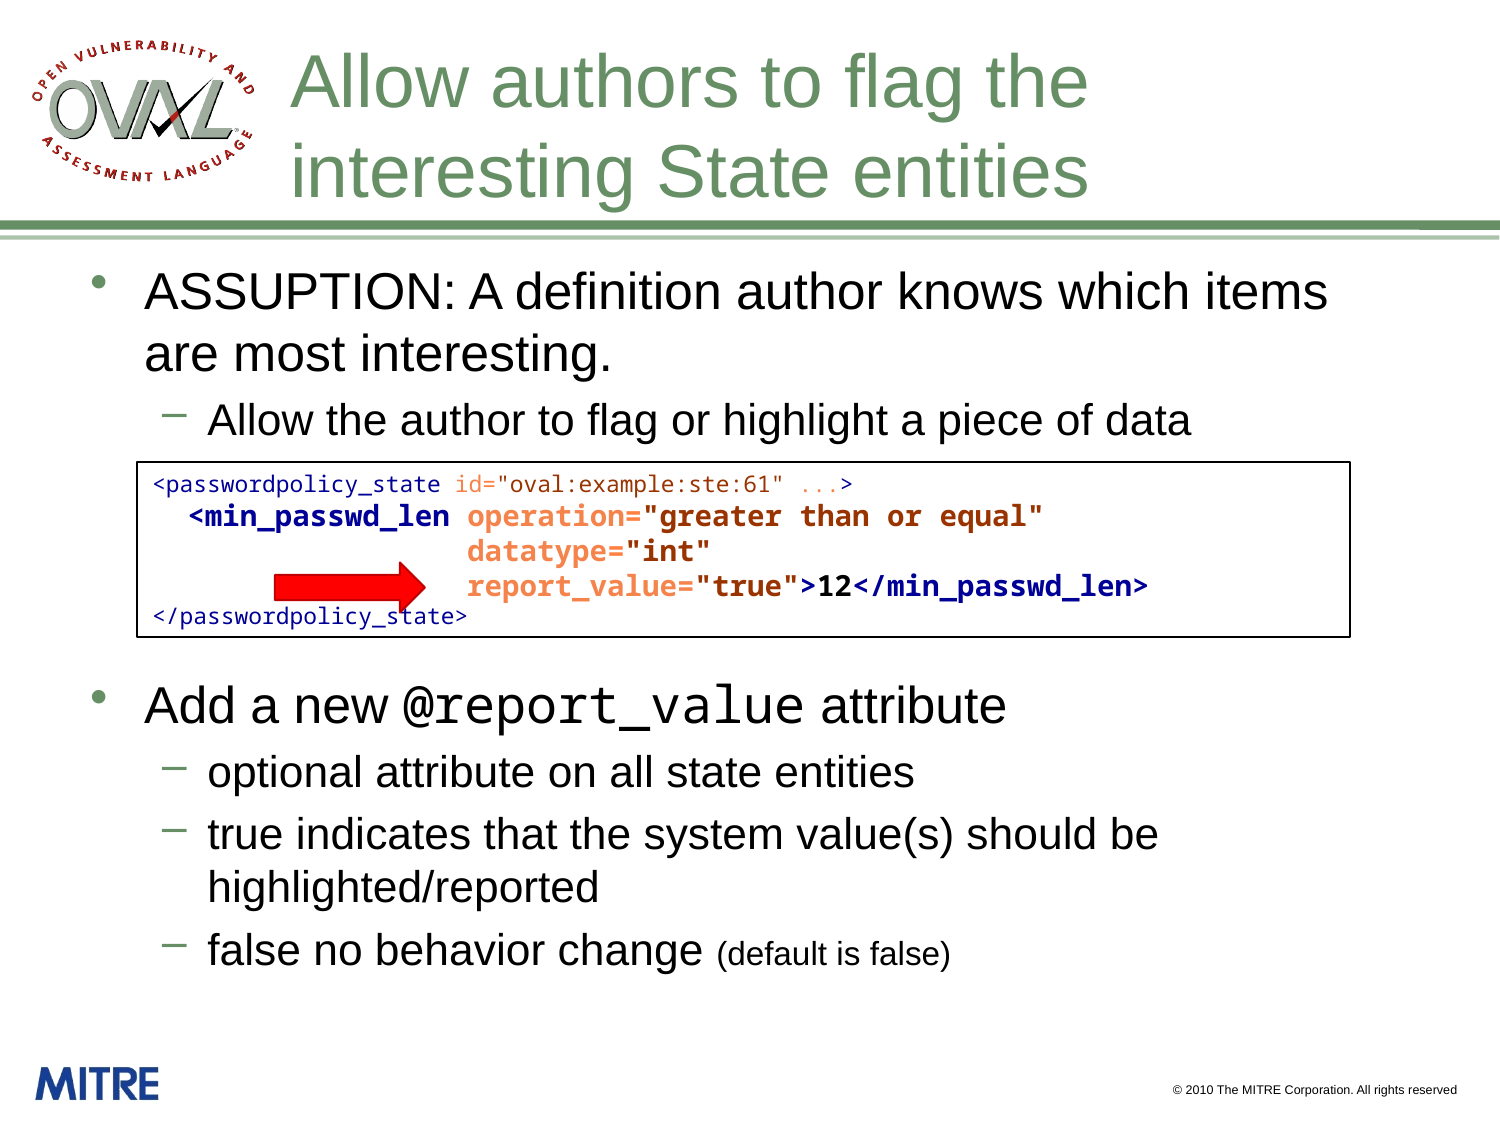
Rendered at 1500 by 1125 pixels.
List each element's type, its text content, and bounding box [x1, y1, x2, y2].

picture [0, 0, 313, 238]
title Allow authors to flag the interesting State entities [274, 44, 1438, 201]
text_box [274, 562, 425, 613]
picture [30, 1064, 163, 1106]
list ASSUPTION: A definition author knows which items are most interesting. Allow the author to flag or highlight a piece of data Add a new @report_value attribute optional attribute on all state entities true indicates that the system value(s) should be highlighted/reported false no behavior change (default is false) [74, 249, 1426, 990]
text_box <passwordpolicy_state id="oval:example:ste:61" ...> <min_passwd_len operation="greater than or equal" datatype="int" report_value="true">12</min_passwd_len> </passwordpolicy_state> [135, 460, 1352, 639]
